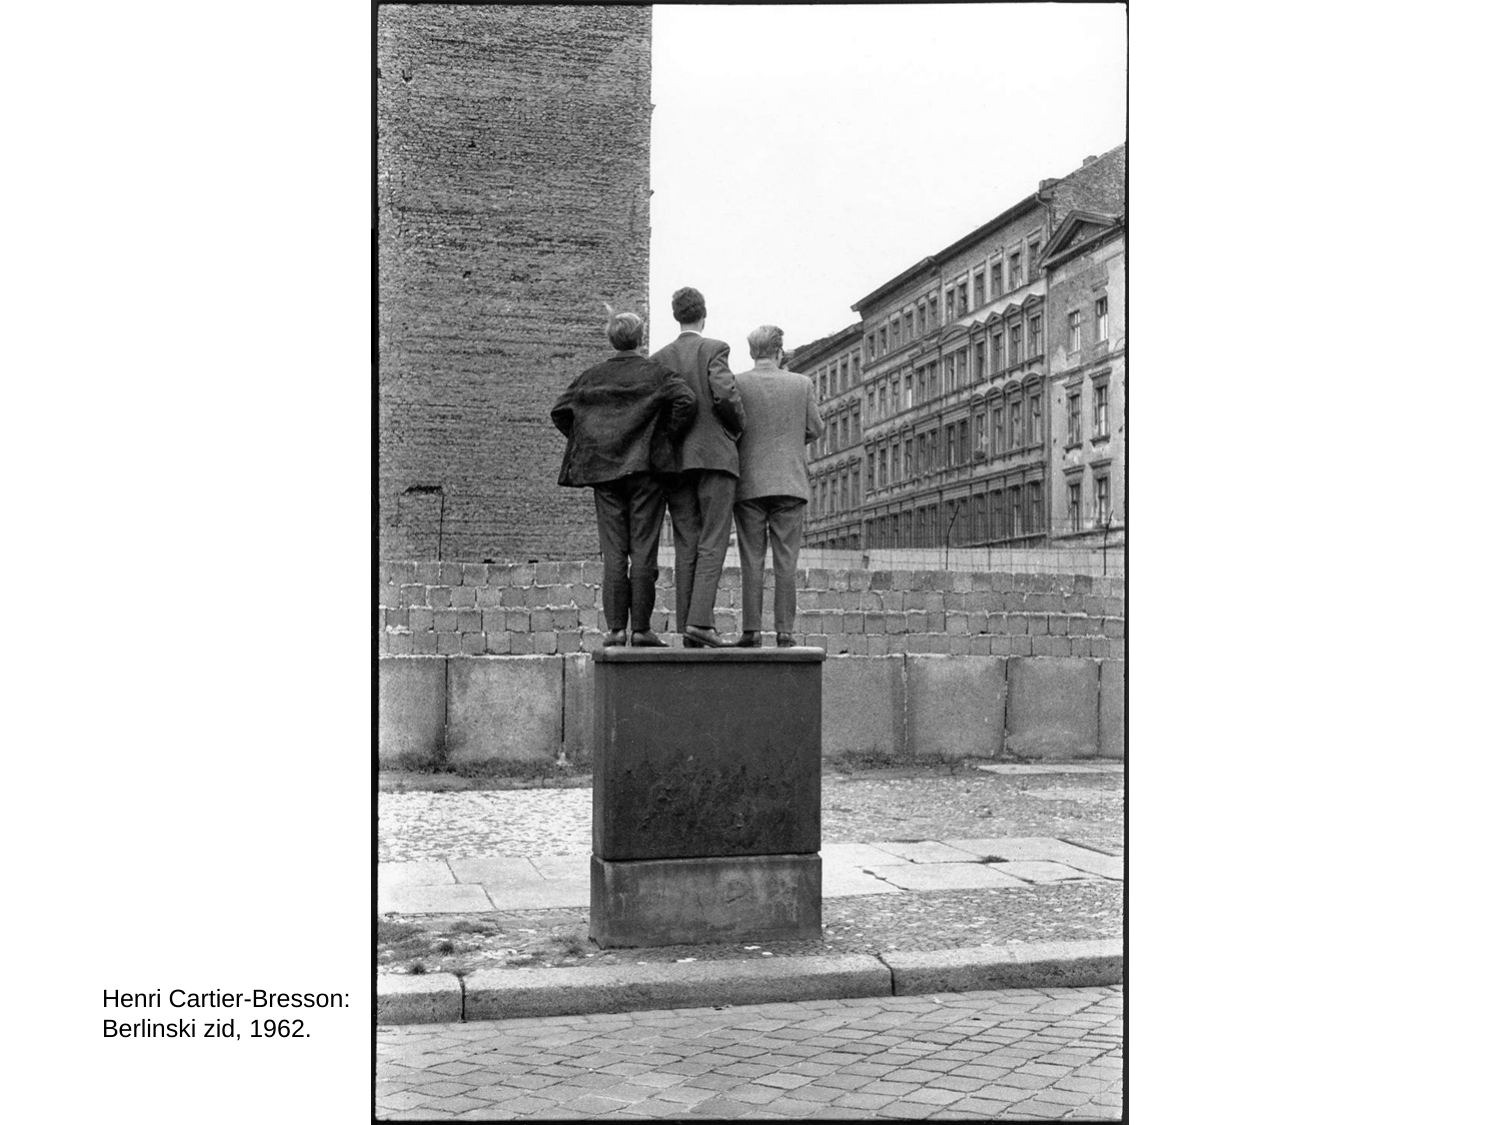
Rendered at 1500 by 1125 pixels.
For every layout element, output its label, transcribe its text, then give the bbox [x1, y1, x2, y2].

text_box Henri Cartier-Bresson: Berlinski zid, 1962. [87, 974, 366, 1050]
picture [371, 0, 1129, 1125]
